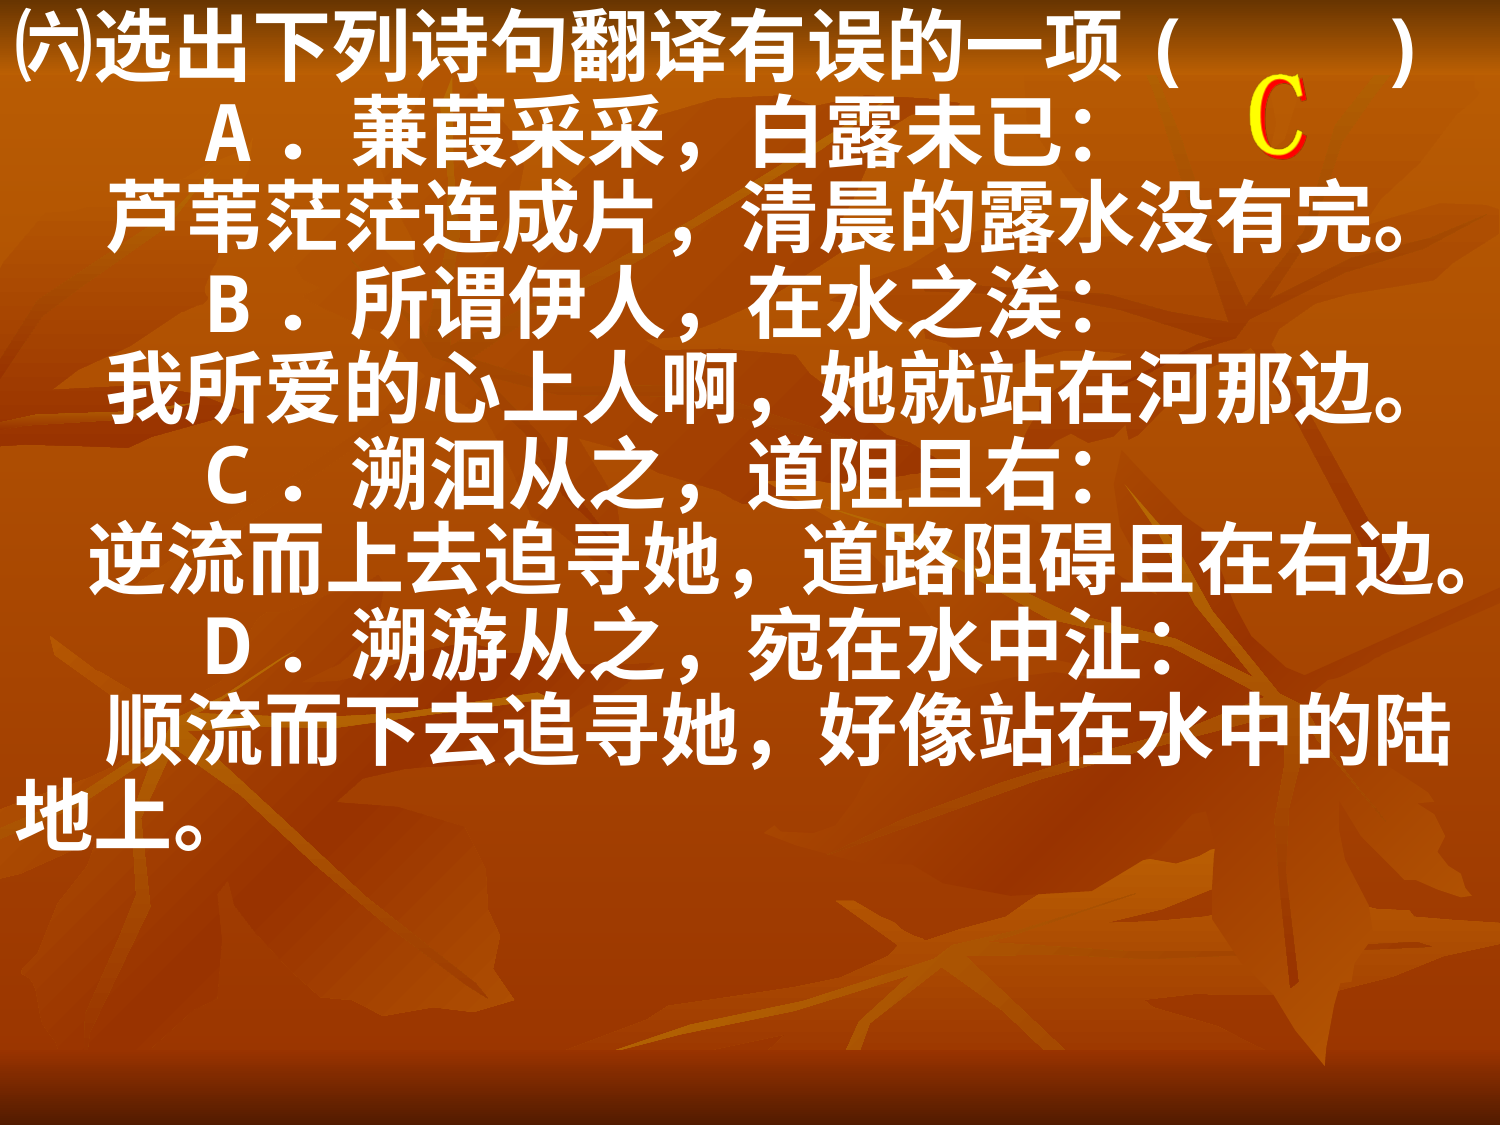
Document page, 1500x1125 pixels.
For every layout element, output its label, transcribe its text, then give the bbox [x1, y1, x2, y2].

text_box ㈥选出下列诗句翻译有误的一项( ) A．蒹葭采采，白露未已： 芦苇茫茫连成片，清晨的露水没有完。 B．所谓伊人，在水之涘： 我所爱的心上人啊，她就站在河那边。 C．溯洄从之，道阻且右： 逆流而上去追寻她，道路阻碍且在右边。 D．溯游从之，宛在水中沚： 顺流而下去追寻她，好像站在水中的陆地上。 [0, 0, 1500, 870]
picture [1174, 0, 1380, 251]
